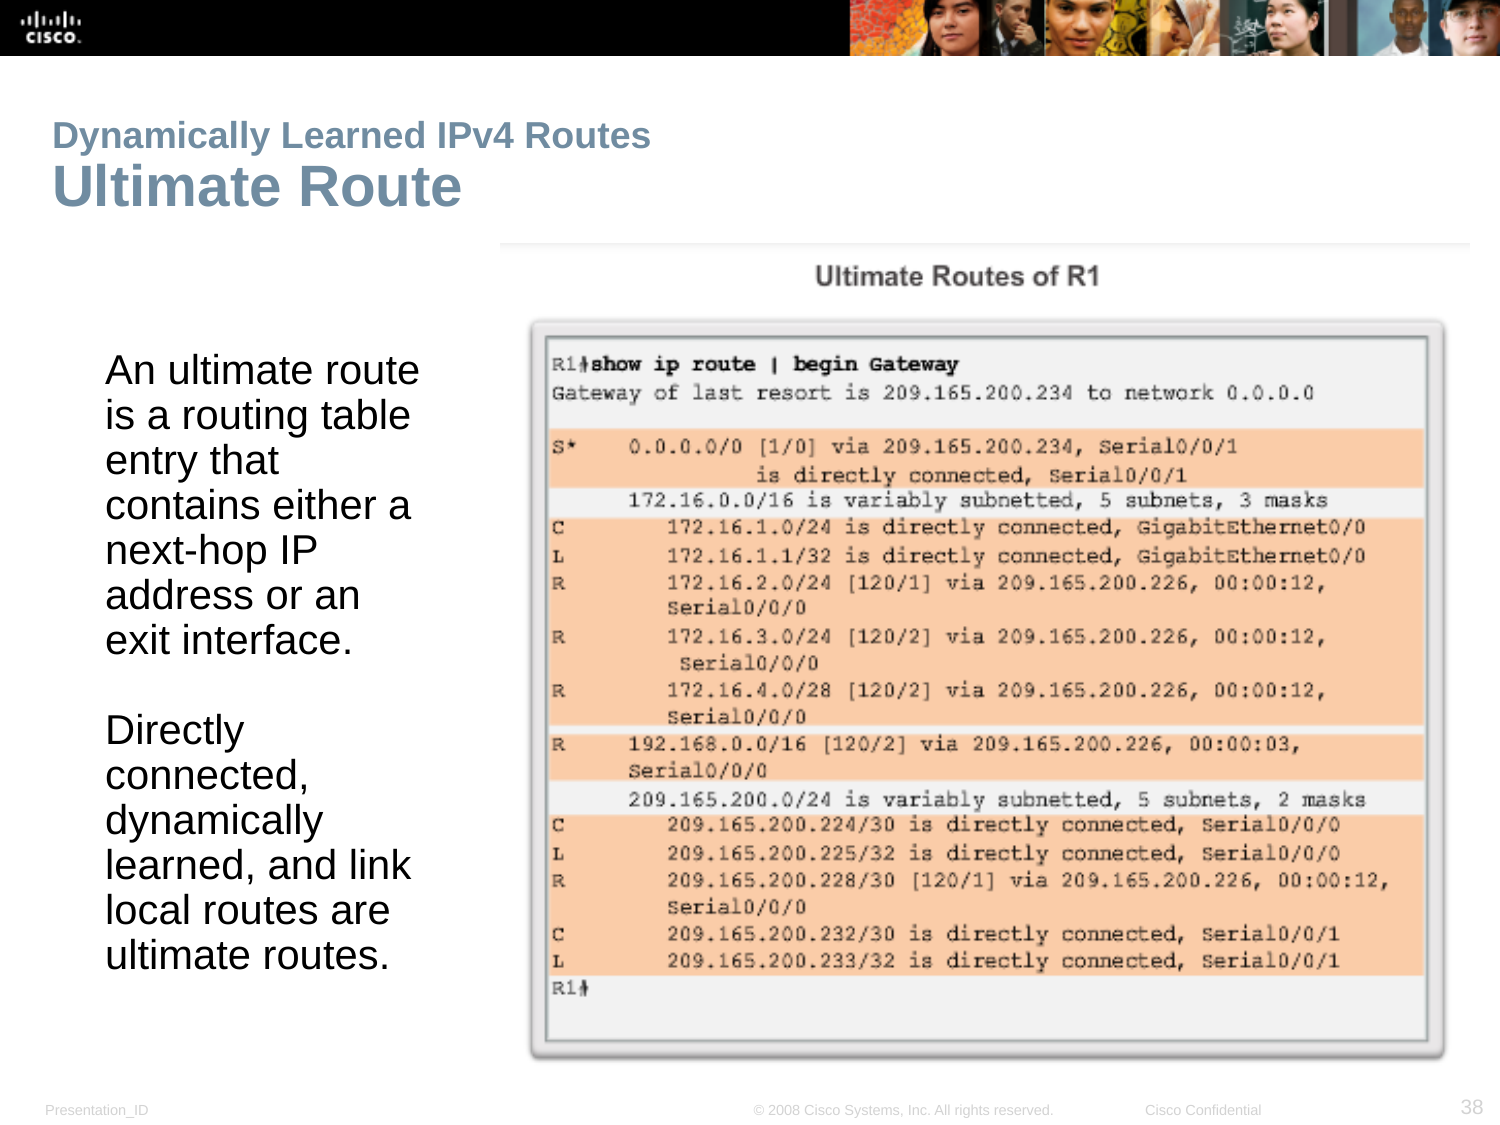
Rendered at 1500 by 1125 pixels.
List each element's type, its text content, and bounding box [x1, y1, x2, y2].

title Dynamically Learned IPv4 Routes Ultimate Route [38, 80, 1426, 227]
picture [0, 0, 1500, 56]
picture [499, 243, 1470, 1096]
text_box An ultimate route is a routing table entry that contains either a next-hop IP address or an exit interface. Directly connected, dynamically learned, and link local routes are ultimate routes. [90, 341, 450, 986]
